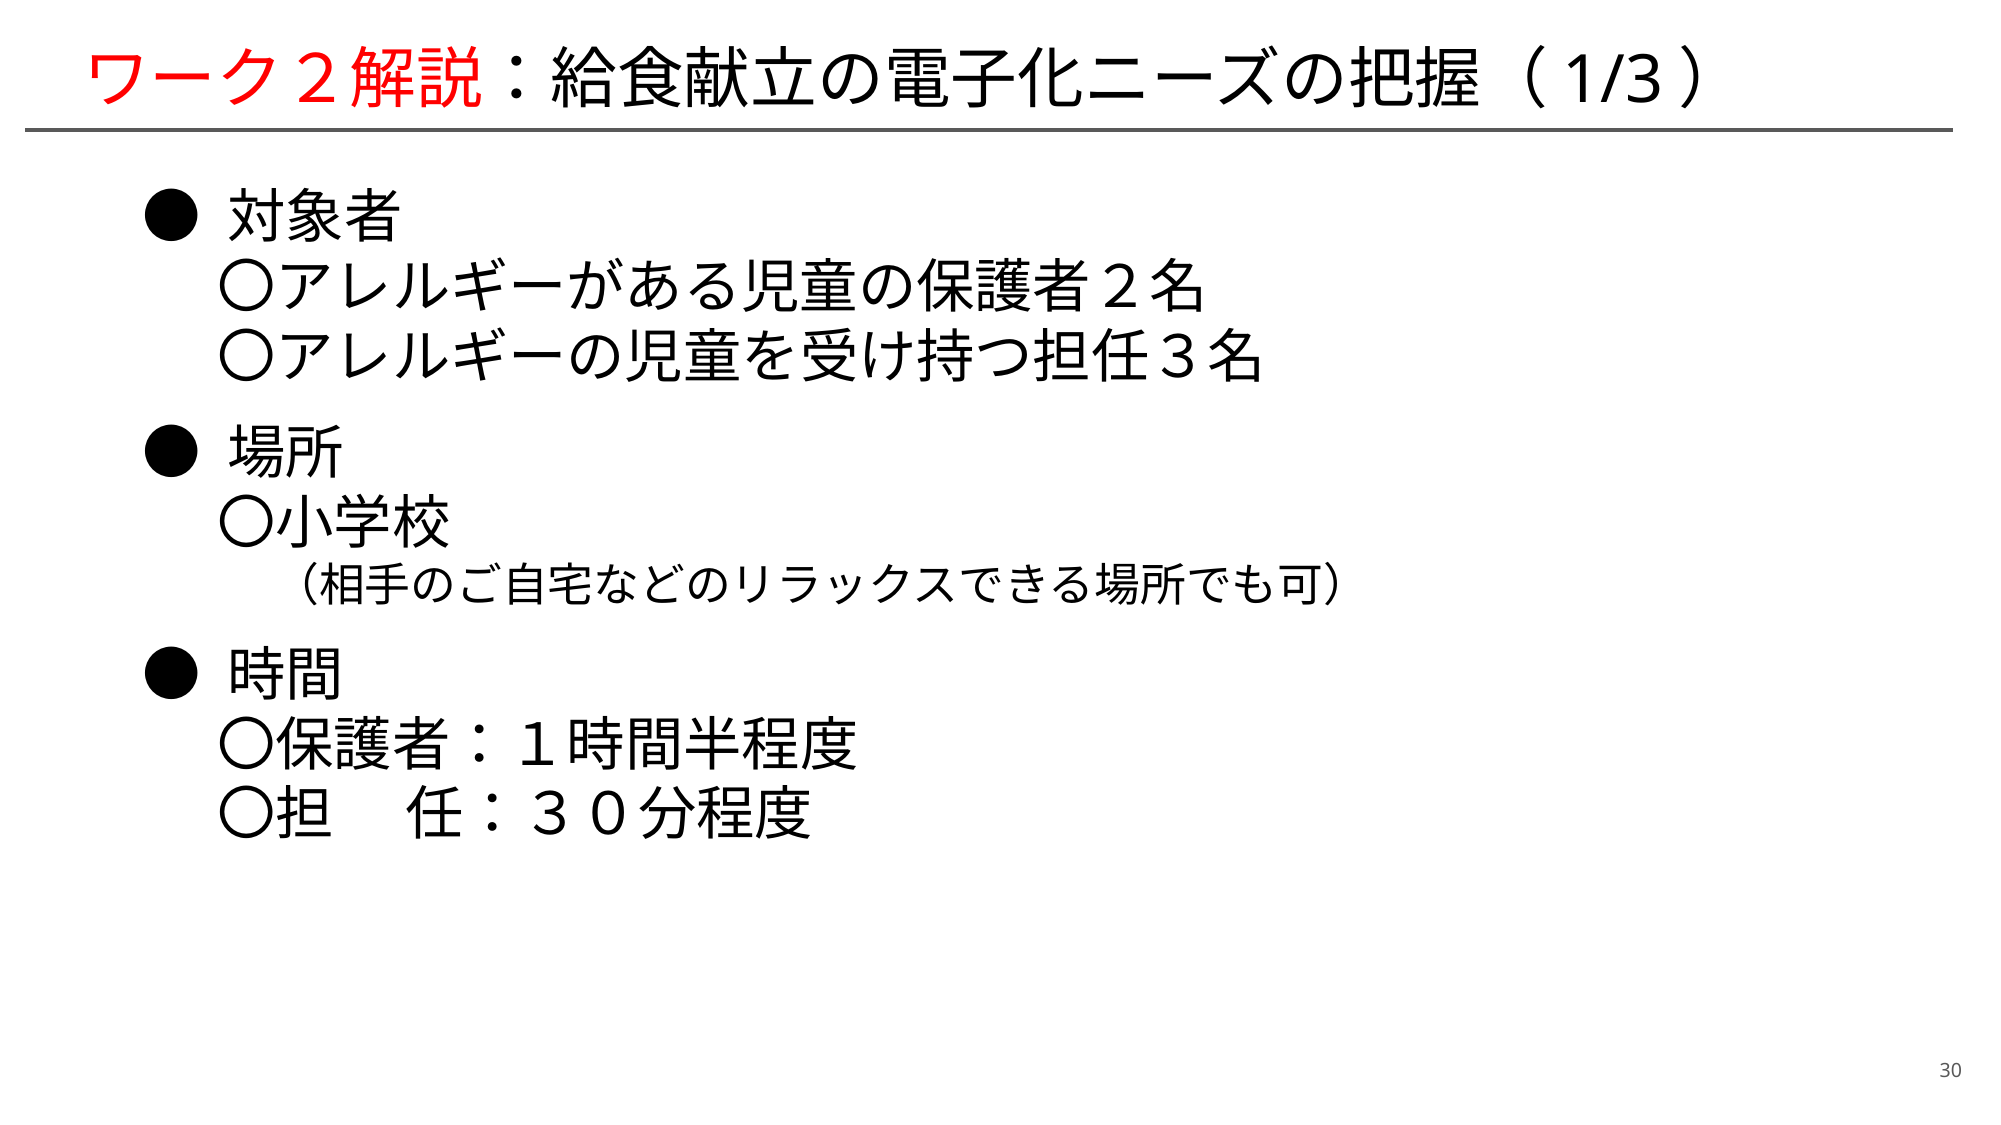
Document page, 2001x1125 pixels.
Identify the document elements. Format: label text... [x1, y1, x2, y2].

slide_number 30 [1857, 1027, 1977, 1114]
text_box ● 対象者 〇アレルギーがある児童の保護者２名 〇アレルギーの児童を受け持つ担任３名 ● 場所 〇小学校 （相手のご自宅などのリラックスできる場所でも可） ● 時間 〇保護者：１時間半程度 〇担 任：３０分程度 [127, 164, 1873, 862]
title ワーク２解説：給食献立の電子化ニーズの把握（1/3） [68, 21, 1764, 136]
